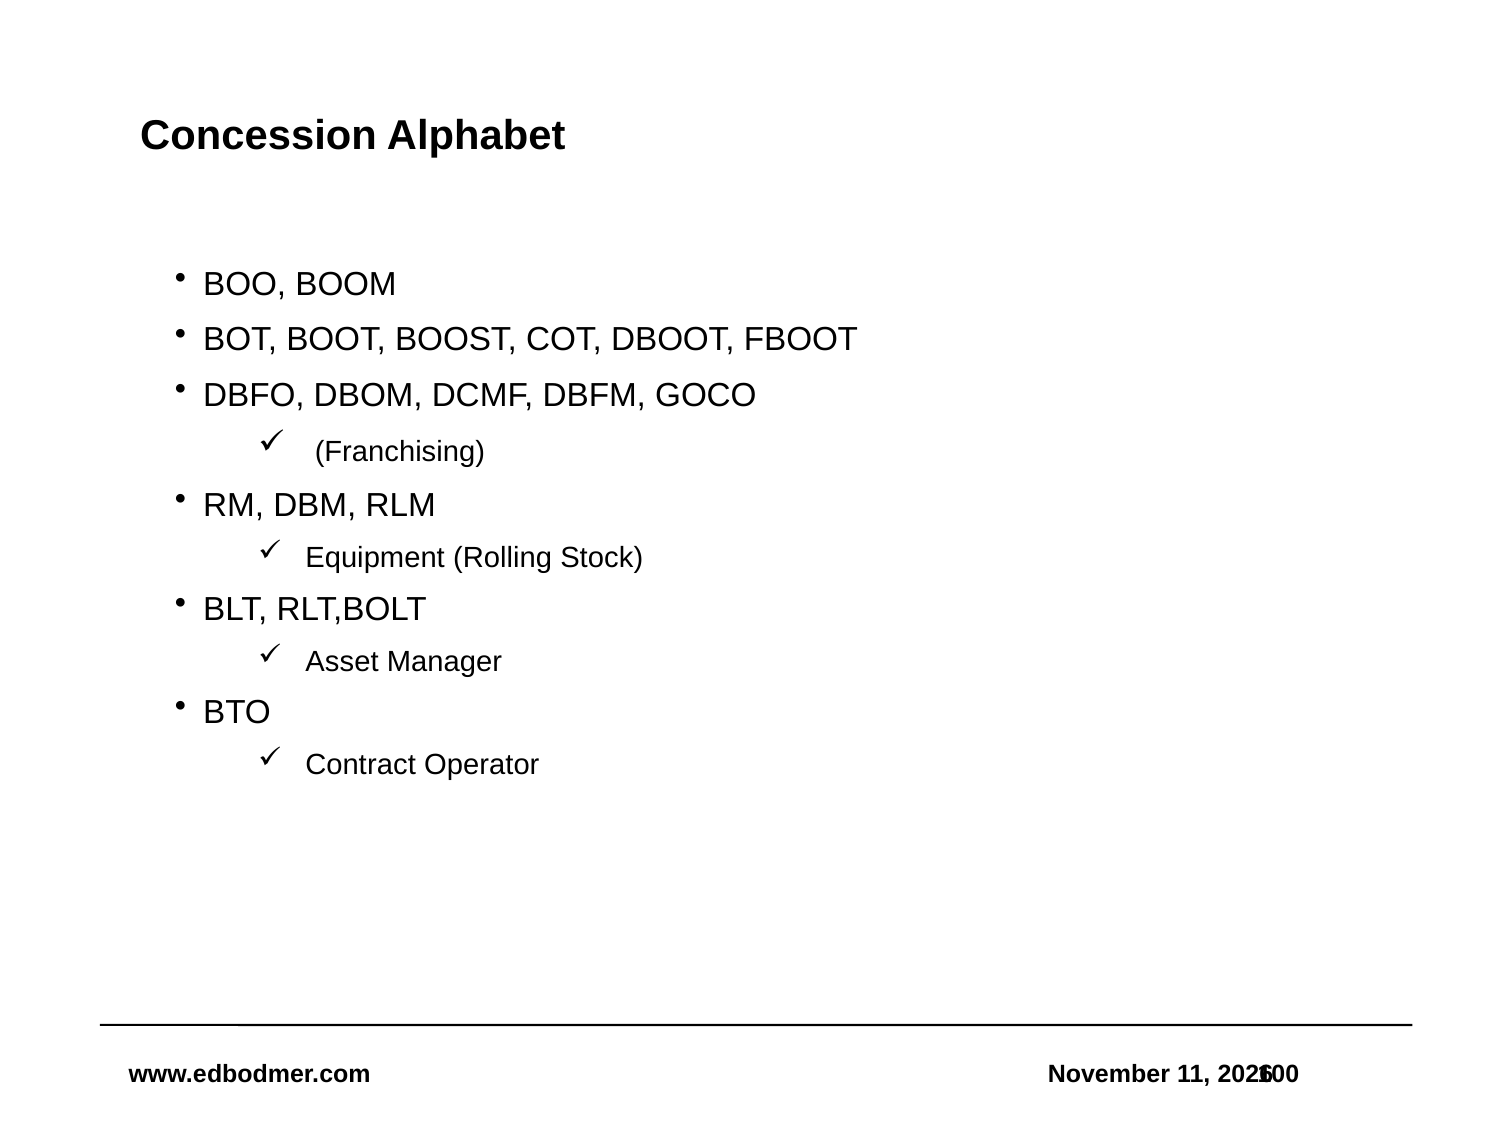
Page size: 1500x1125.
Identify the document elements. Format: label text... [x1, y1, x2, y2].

list BOO, BOOM BOT, BOOT, BOOST, COT, DBOOT, FBOOT DBFO, DBOM, DCMF, DBFM, GOCO (Franchising) RM, DBM, RLM Equipment (Rolling Stock) BLT, RLT,BOLT Asset Manager BTO Contract Operator [149, 262, 1338, 1026]
title Concession Alphabet [124, 99, 1288, 226]
